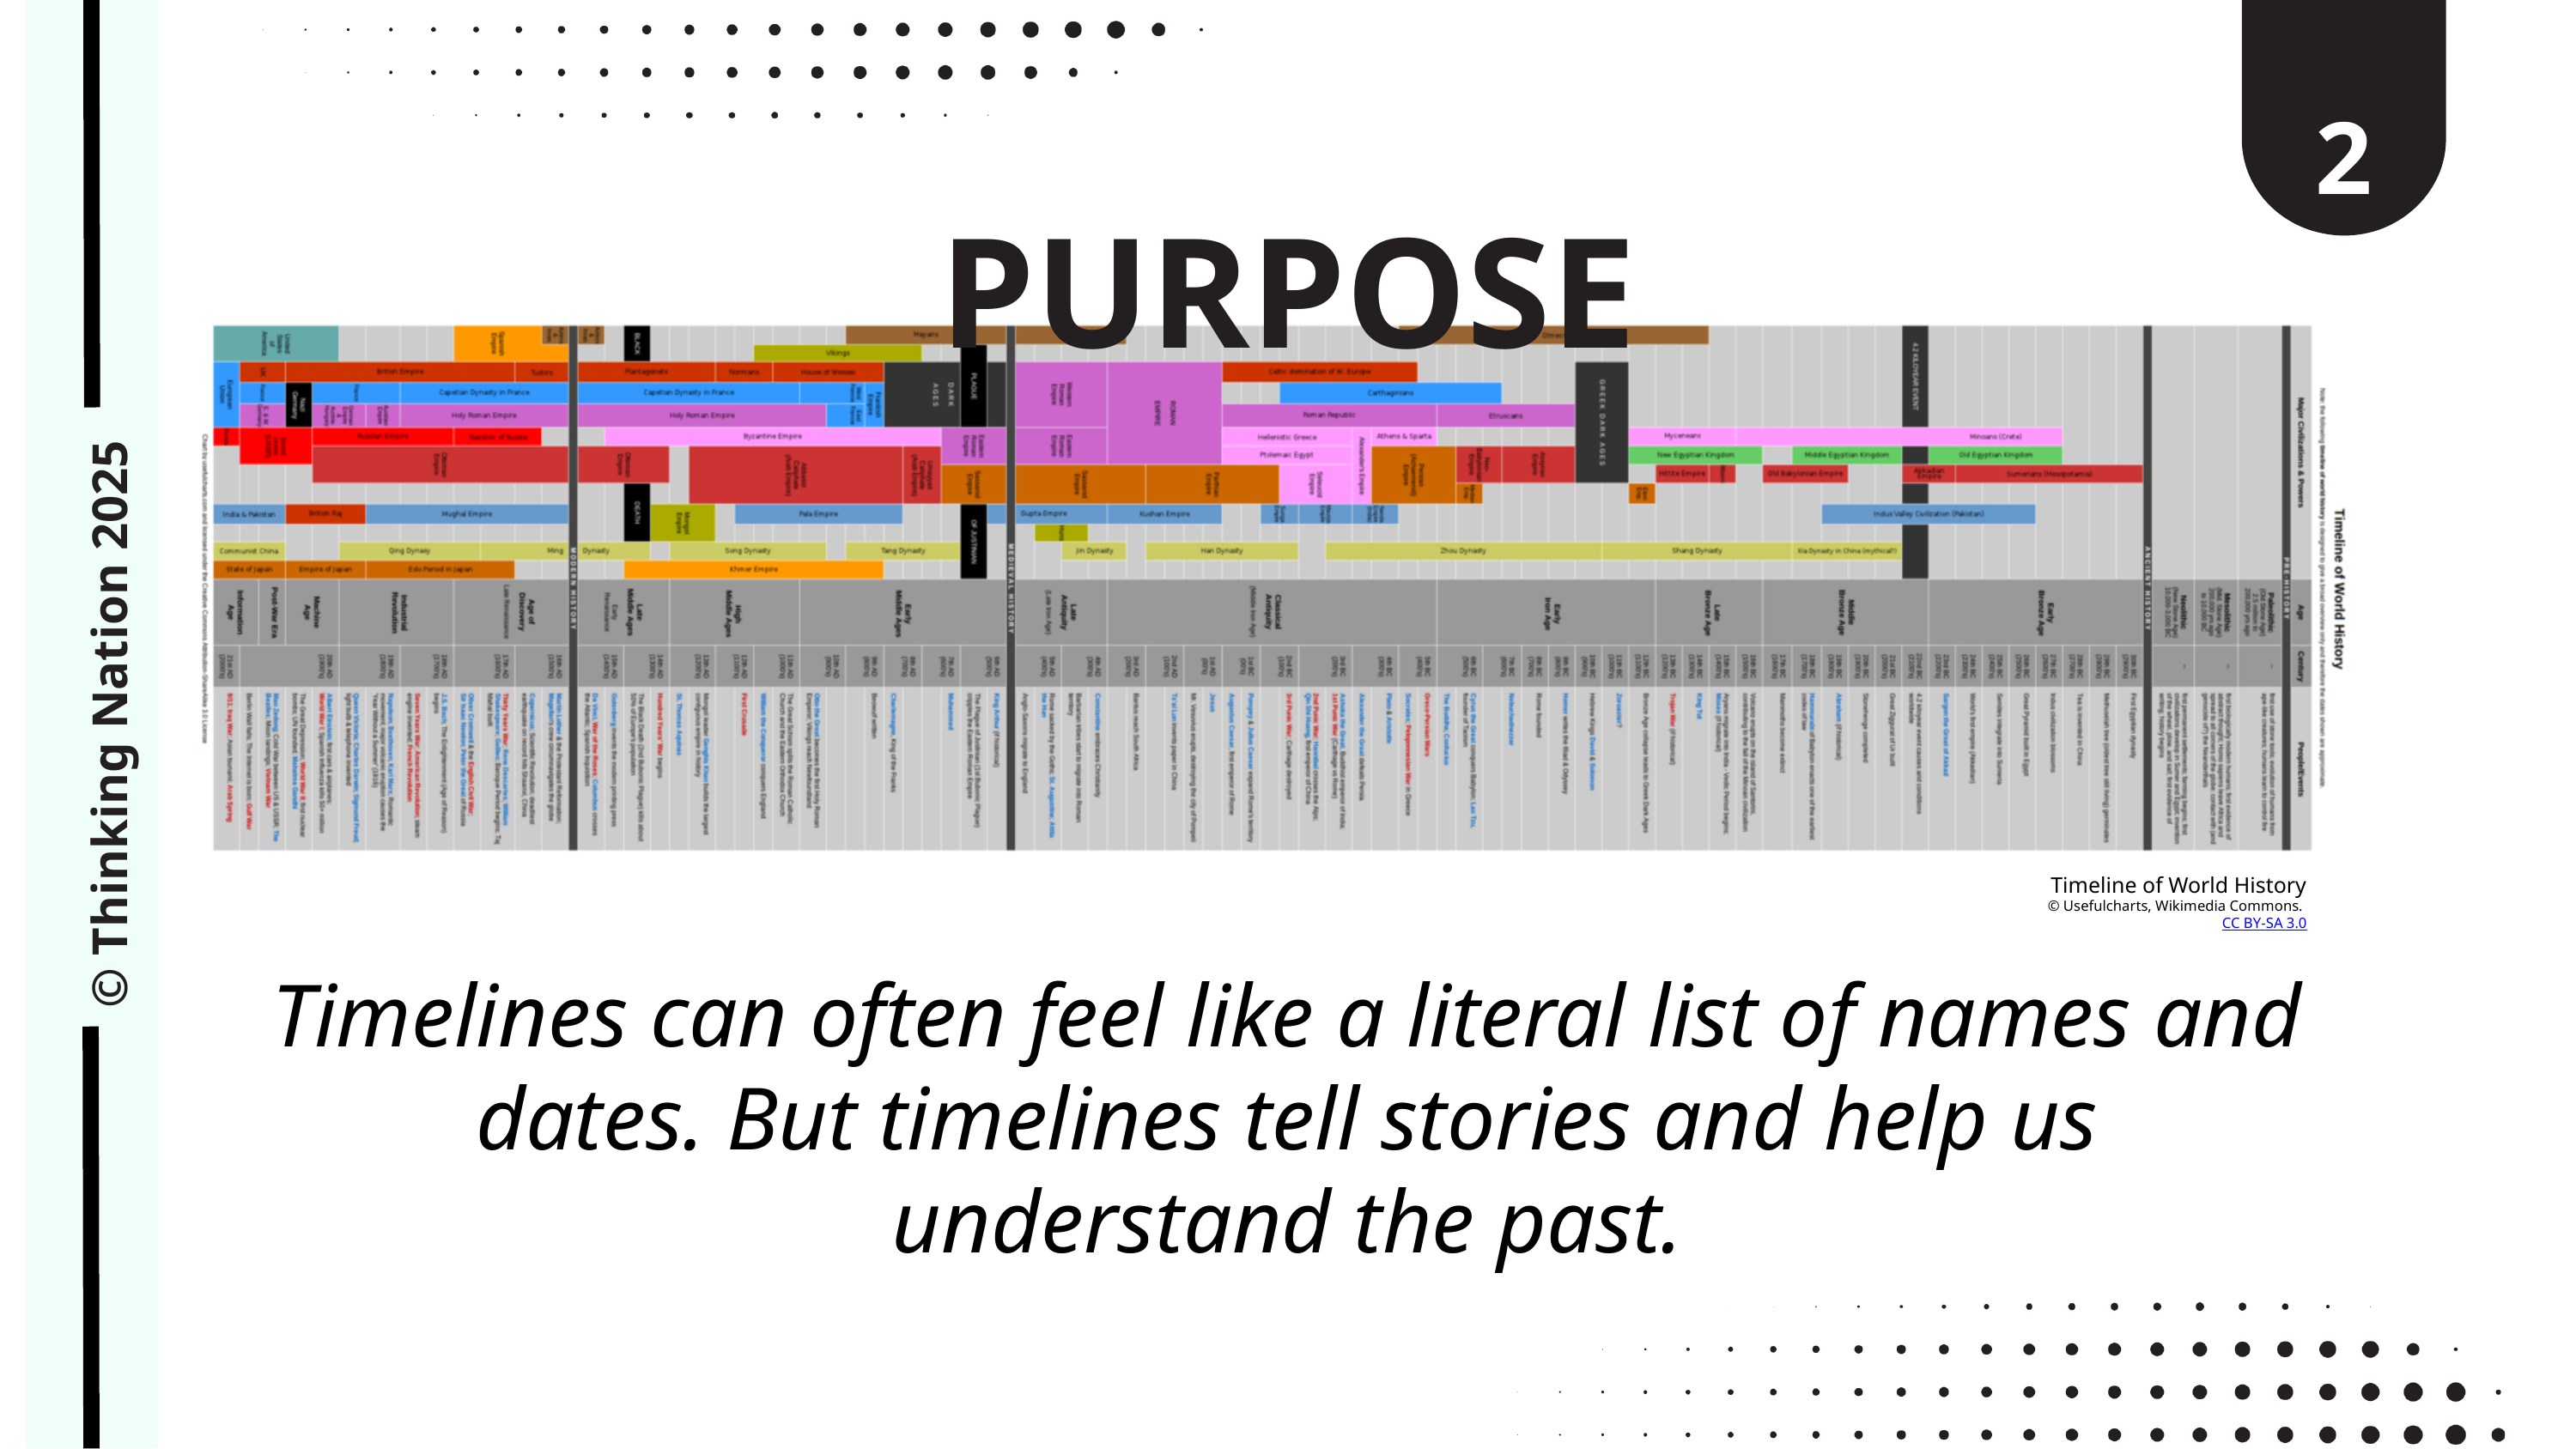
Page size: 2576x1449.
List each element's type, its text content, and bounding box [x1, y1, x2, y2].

text_box [1474, 1302, 2506, 1449]
text_box Timelines can often feel like a literal list of names and dates. But timelines tell stories and help us understand the past. [248, 961, 2328, 1270]
picture [202, 321, 2347, 855]
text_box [2233, 0, 2455, 236]
text_box Timeline of World History © Usefulcharts, Wikimedia Commons. CC BY-SA 3.0 [2007, 864, 2320, 948]
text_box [26, 0, 159, 1449]
text_box [220, 0, 1251, 118]
text_box PURPOSE [359, 123, 2216, 321]
